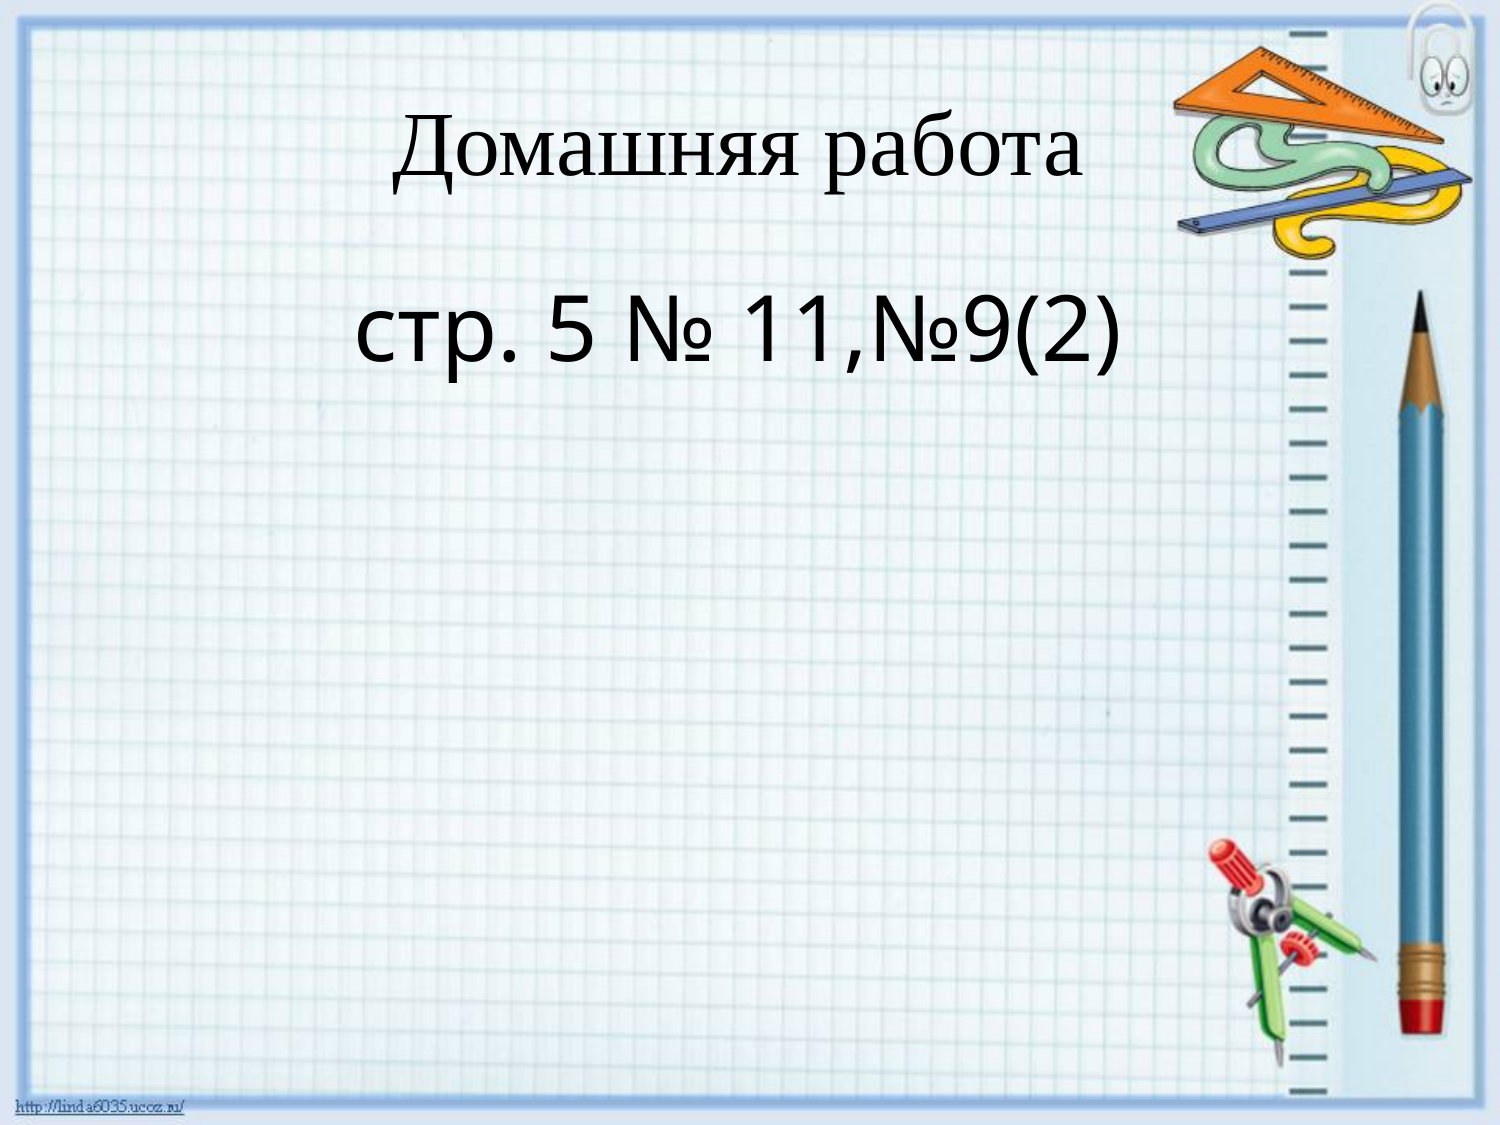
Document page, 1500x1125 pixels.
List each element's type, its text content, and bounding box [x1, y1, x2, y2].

picture [0, 0, 1500, 1125]
list стр. 5 № 11,№9(2) [75, 262, 1425, 1005]
title Домашняя работа [75, 45, 1425, 233]
